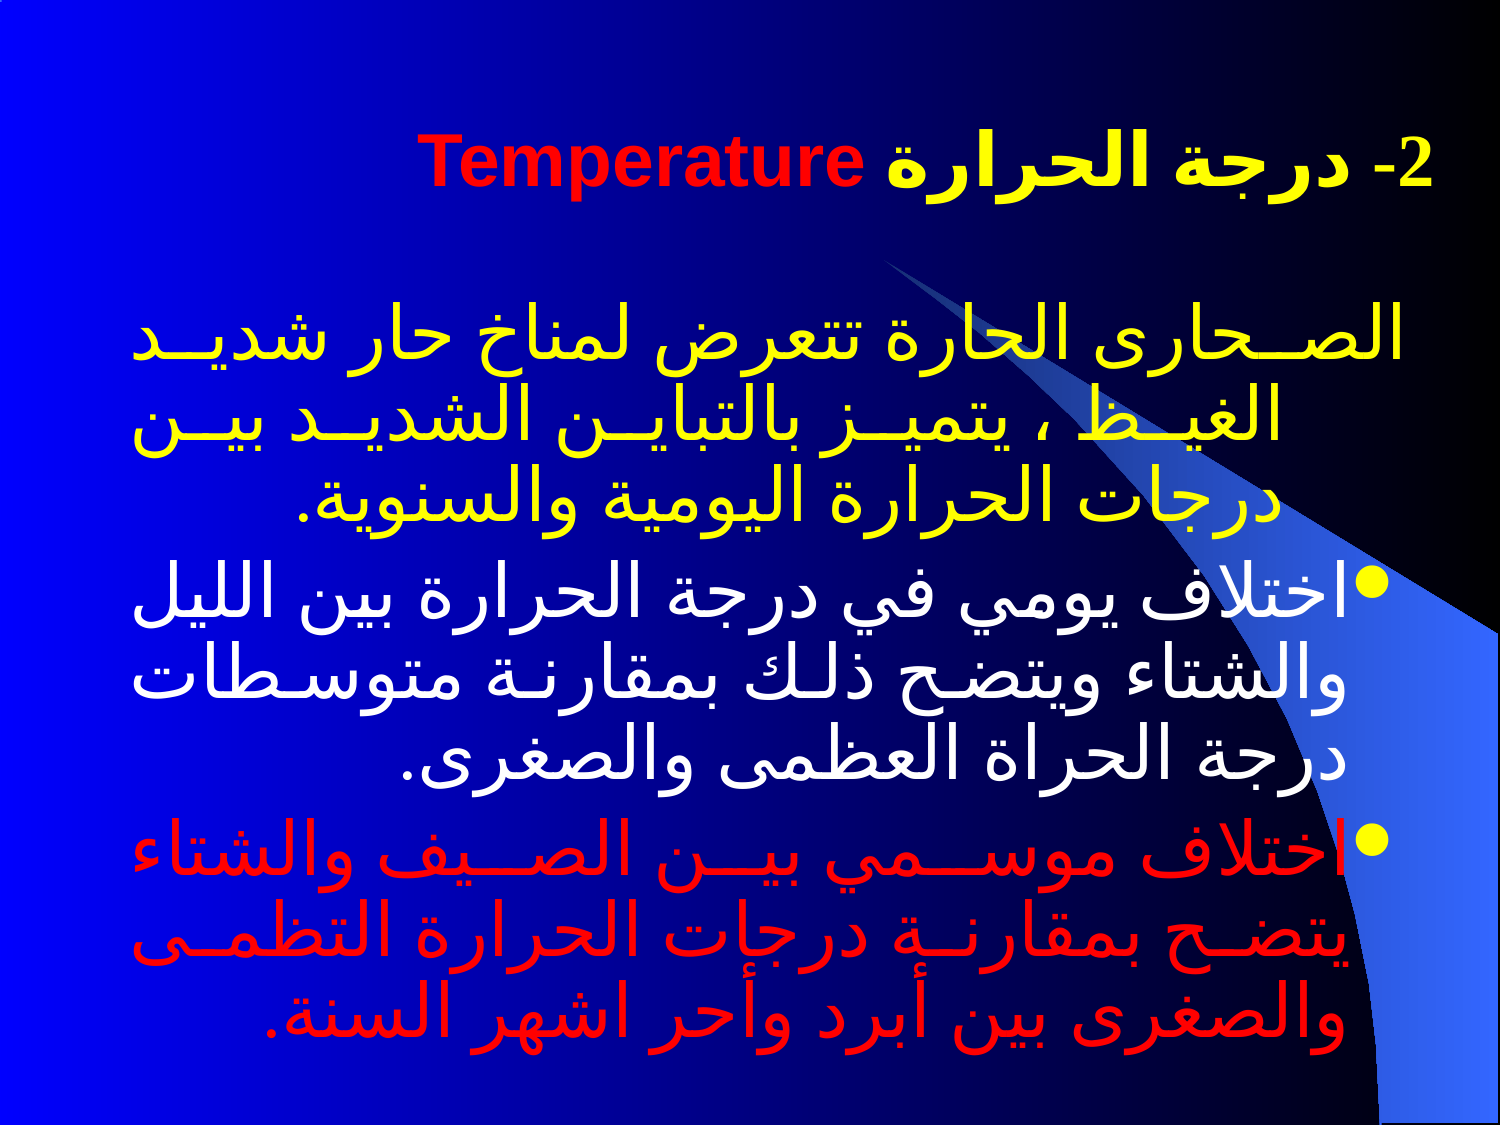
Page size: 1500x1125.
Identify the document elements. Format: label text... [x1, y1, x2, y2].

list الصحارى الحارة تتعرض لمناخ حار شديد الغيظ ، يتميز بالتباين الشديد بين درجات الحرارة اليومية والسنوية. اختلاف يومي في درجة الحرارة بين الليل والشتاء ويتضح ذلك بمقارنة متوسطات درجة الحراة العظمى والصغرى. اختلاف موسمي بين الصيف والشتاء يتضح بمقارنة درجات الحرارة التظمى والصغرى بين أبرد وأحر اشهر السنة. [99, 287, 1438, 1051]
text_box 2- درجة الحرارة Temperature [37, 62, 1450, 250]
